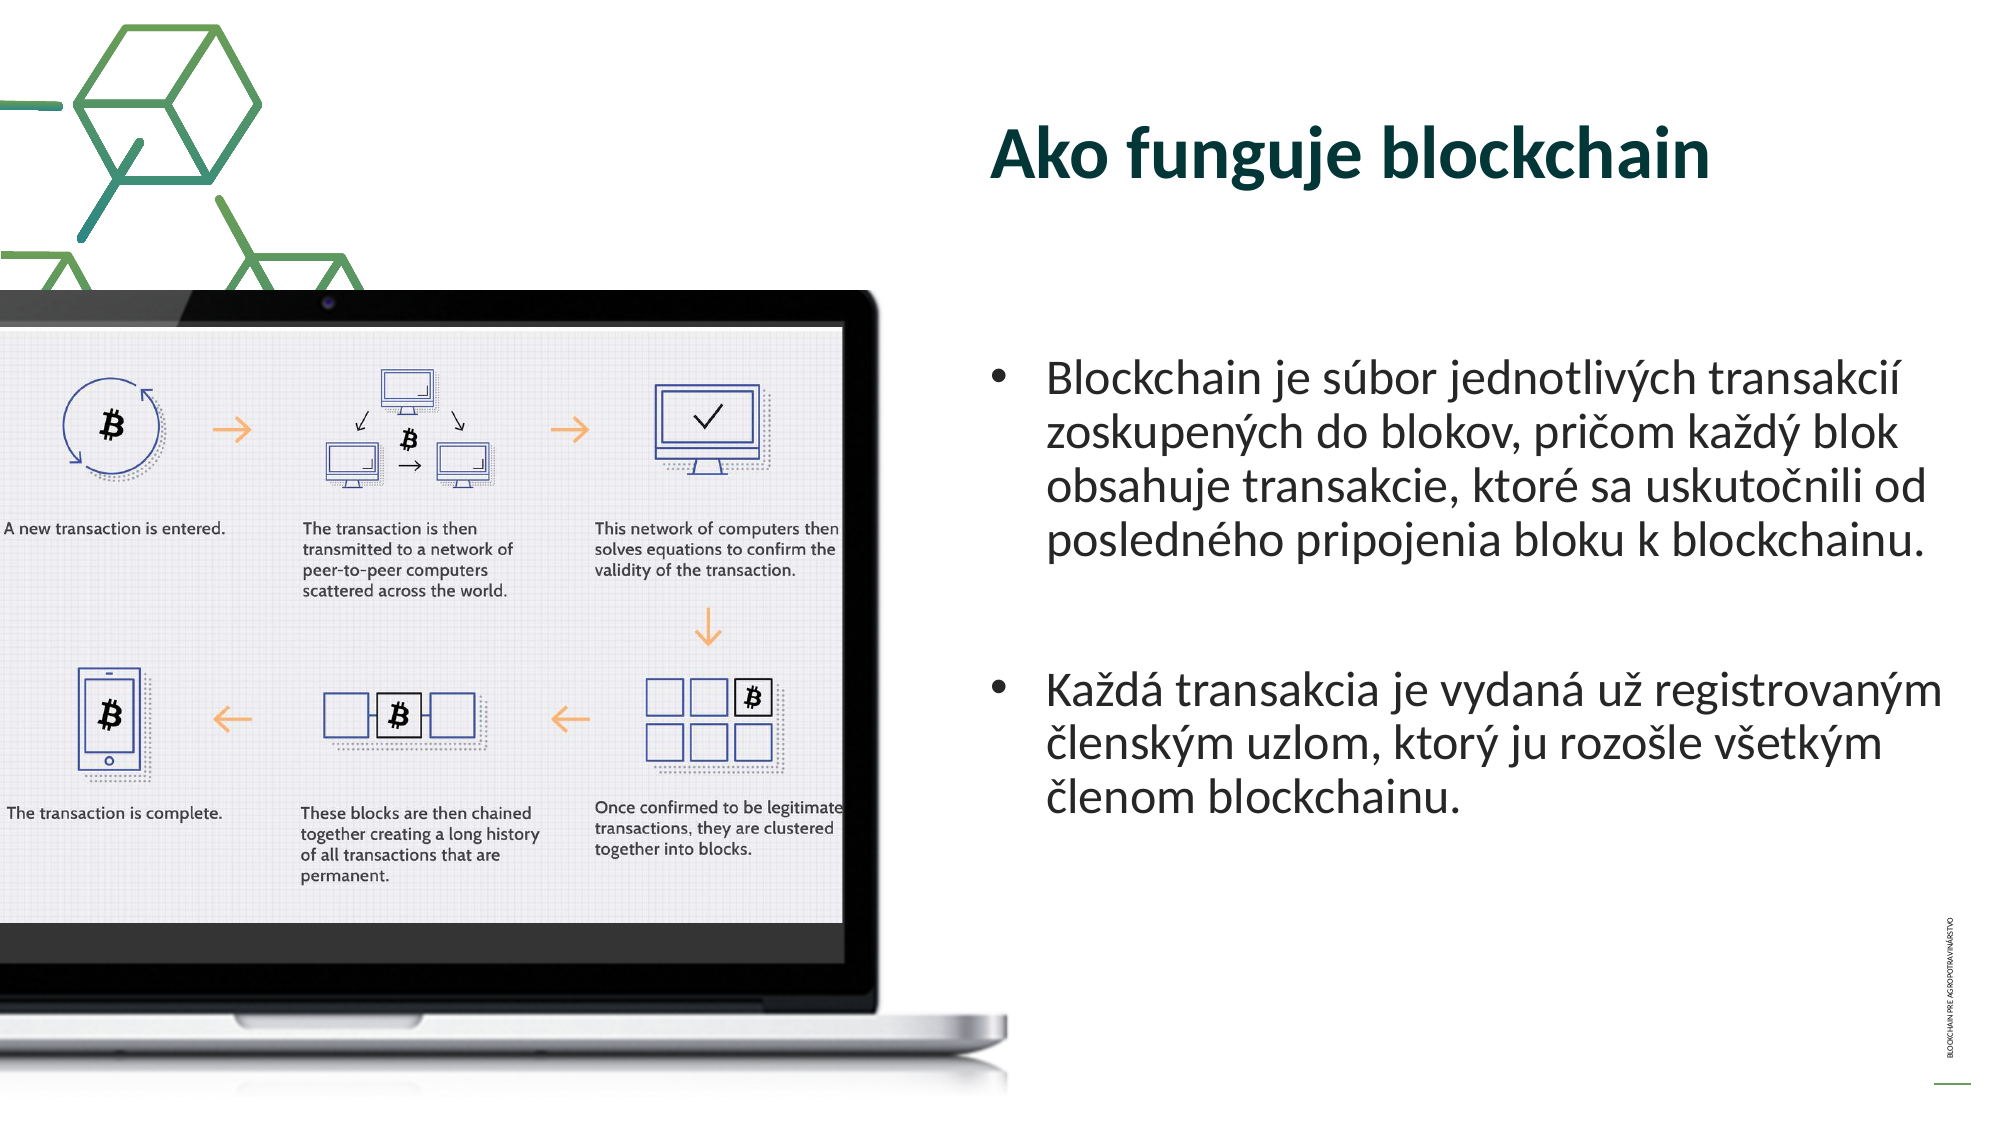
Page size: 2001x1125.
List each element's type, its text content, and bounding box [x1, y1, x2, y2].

picture [0, 290, 1100, 1125]
list Blockchain je súbor jednotlivých transakcií zoskupených do blokov, pričom každý blok obsahuje transakcie, ktoré sa uskutočnili od posledného pripojenia bloku k blockchainu. Každá transakcia je vydaná už registrovaným členským uzlom, ktorý ju rozošle všetkým členom blockchainu. [975, 343, 1961, 986]
list Ako funguje blockchain [975, 106, 1794, 269]
